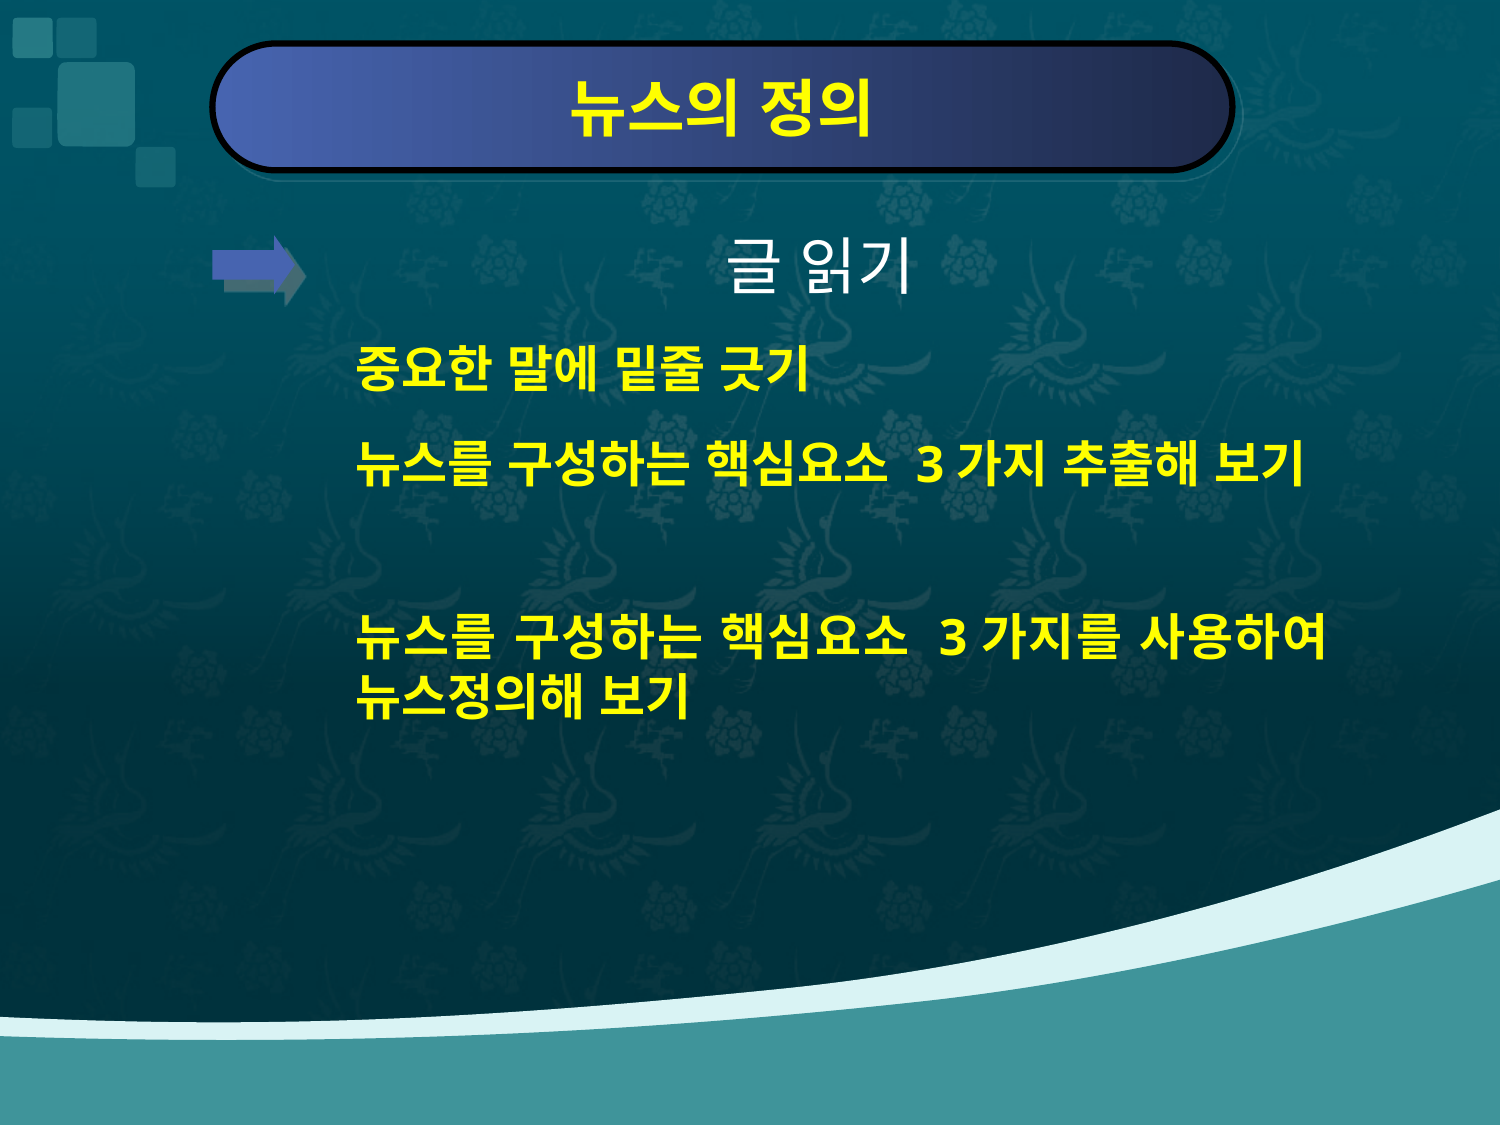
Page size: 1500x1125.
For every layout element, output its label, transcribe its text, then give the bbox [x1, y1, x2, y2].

text_box 뉴스의 정의 [212, 43, 1233, 171]
text_box 글 읽기 [334, 219, 1277, 310]
text_box [212, 235, 295, 295]
text_box 뉴스를 구성하는 핵심요소 3가지를 사용하여 뉴스정의해 보기 [341, 597, 1344, 733]
text_box 중요한 말에 밑줄 긋기 [341, 329, 1341, 405]
text_box 뉴스를 구성하는 핵심요소 3가지 추출해 보기 [341, 424, 1344, 500]
